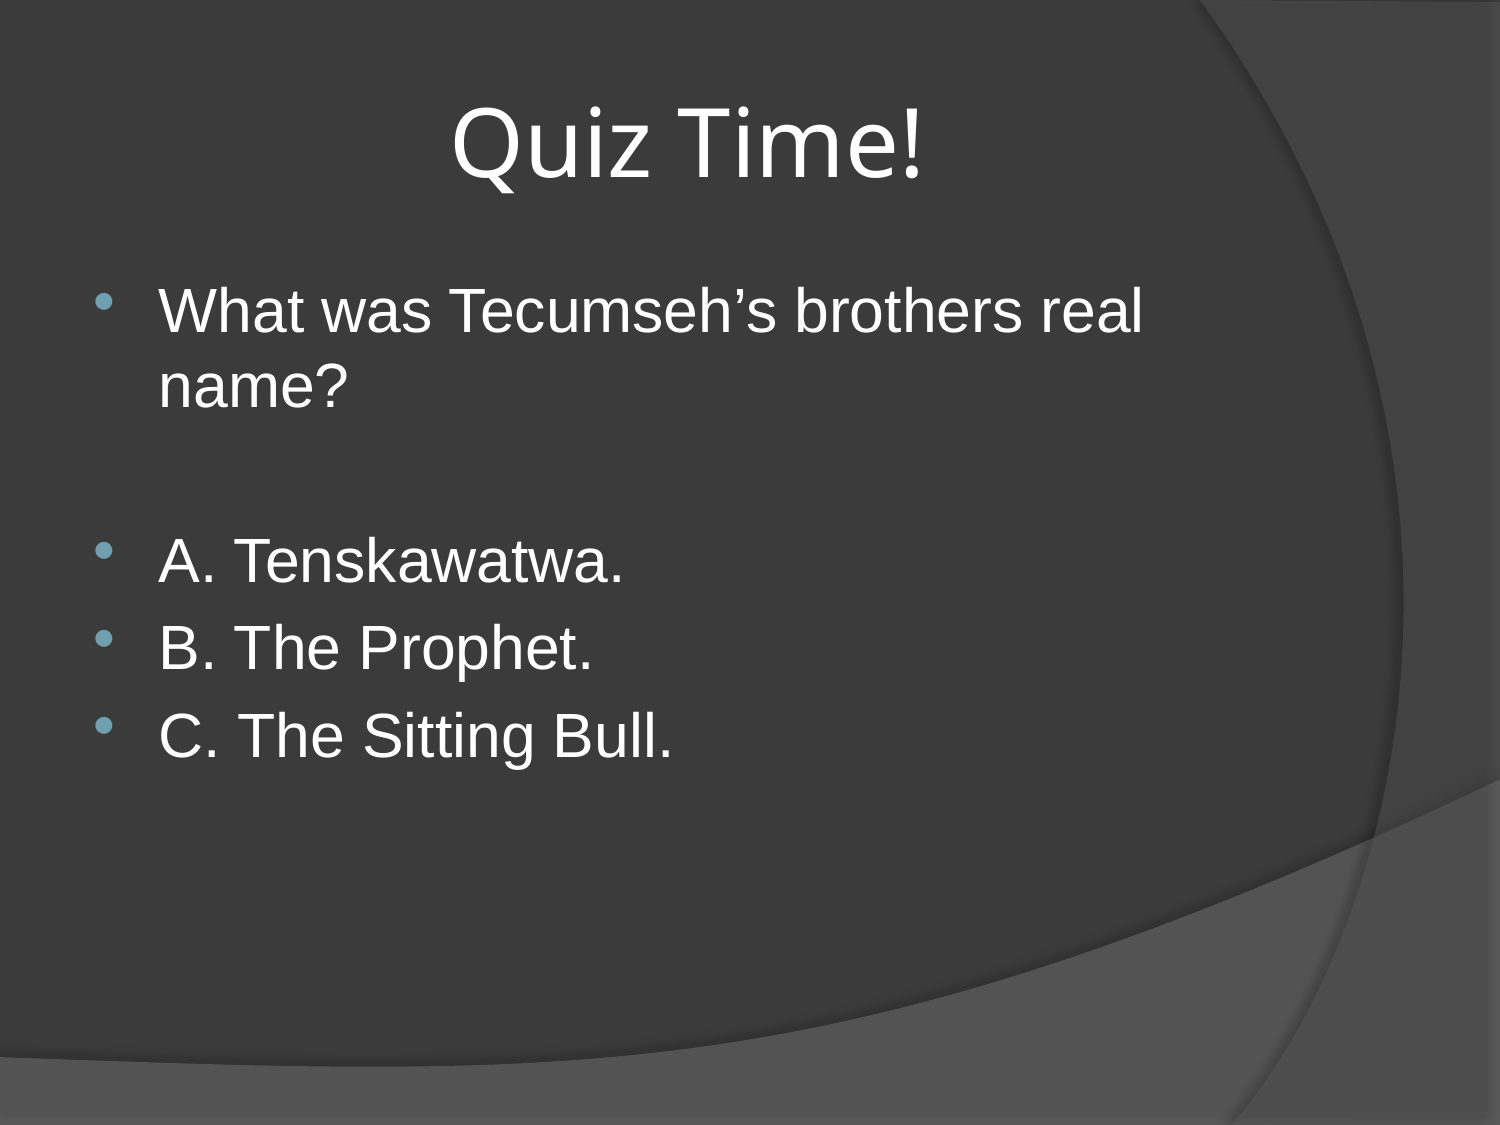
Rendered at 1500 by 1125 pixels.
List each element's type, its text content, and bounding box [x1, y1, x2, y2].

title Quiz Time! [75, 45, 1300, 233]
list What was Tecumseh’s brothers real name? A. Tenskawatwa. B. The Prophet. C. The Sitting Bull. [75, 262, 1300, 1005]
